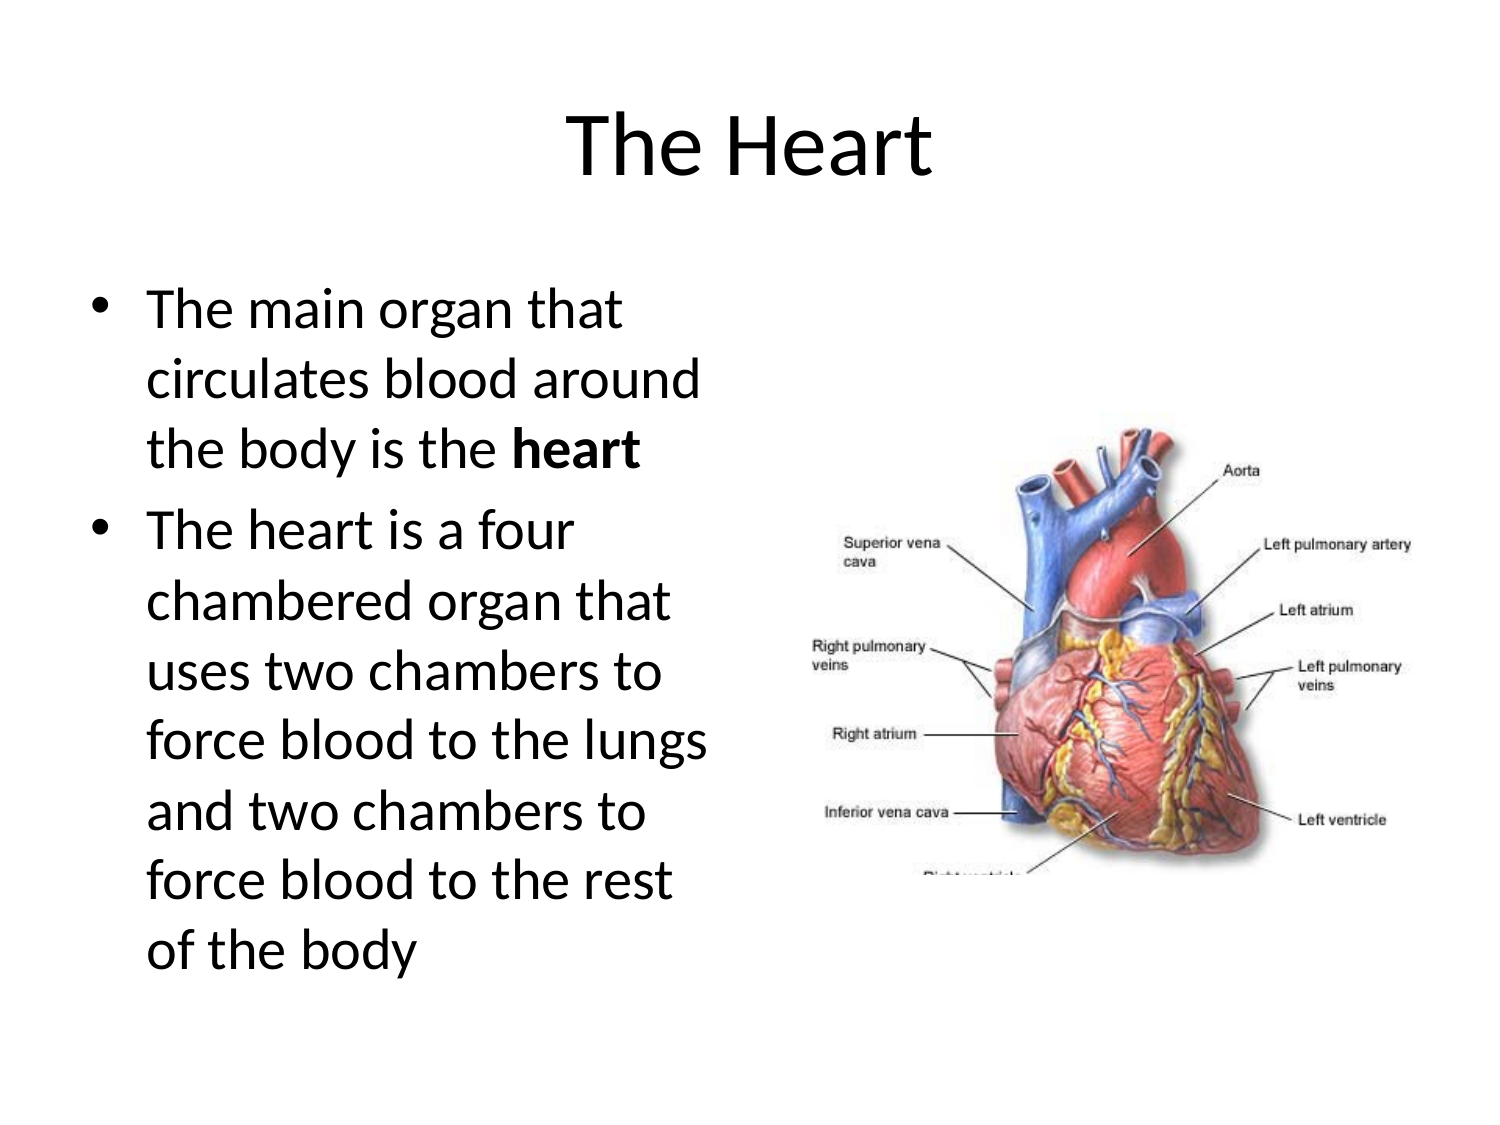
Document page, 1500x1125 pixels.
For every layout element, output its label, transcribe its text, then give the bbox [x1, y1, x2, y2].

picture [799, 412, 1426, 876]
title The Heart [75, 45, 1425, 233]
list The main organ that circulates blood around the body is the heart The heart is a four chambered organ that uses two chambers to force blood to the lungs and two chambers to force blood to the rest of the body [75, 262, 738, 1005]
